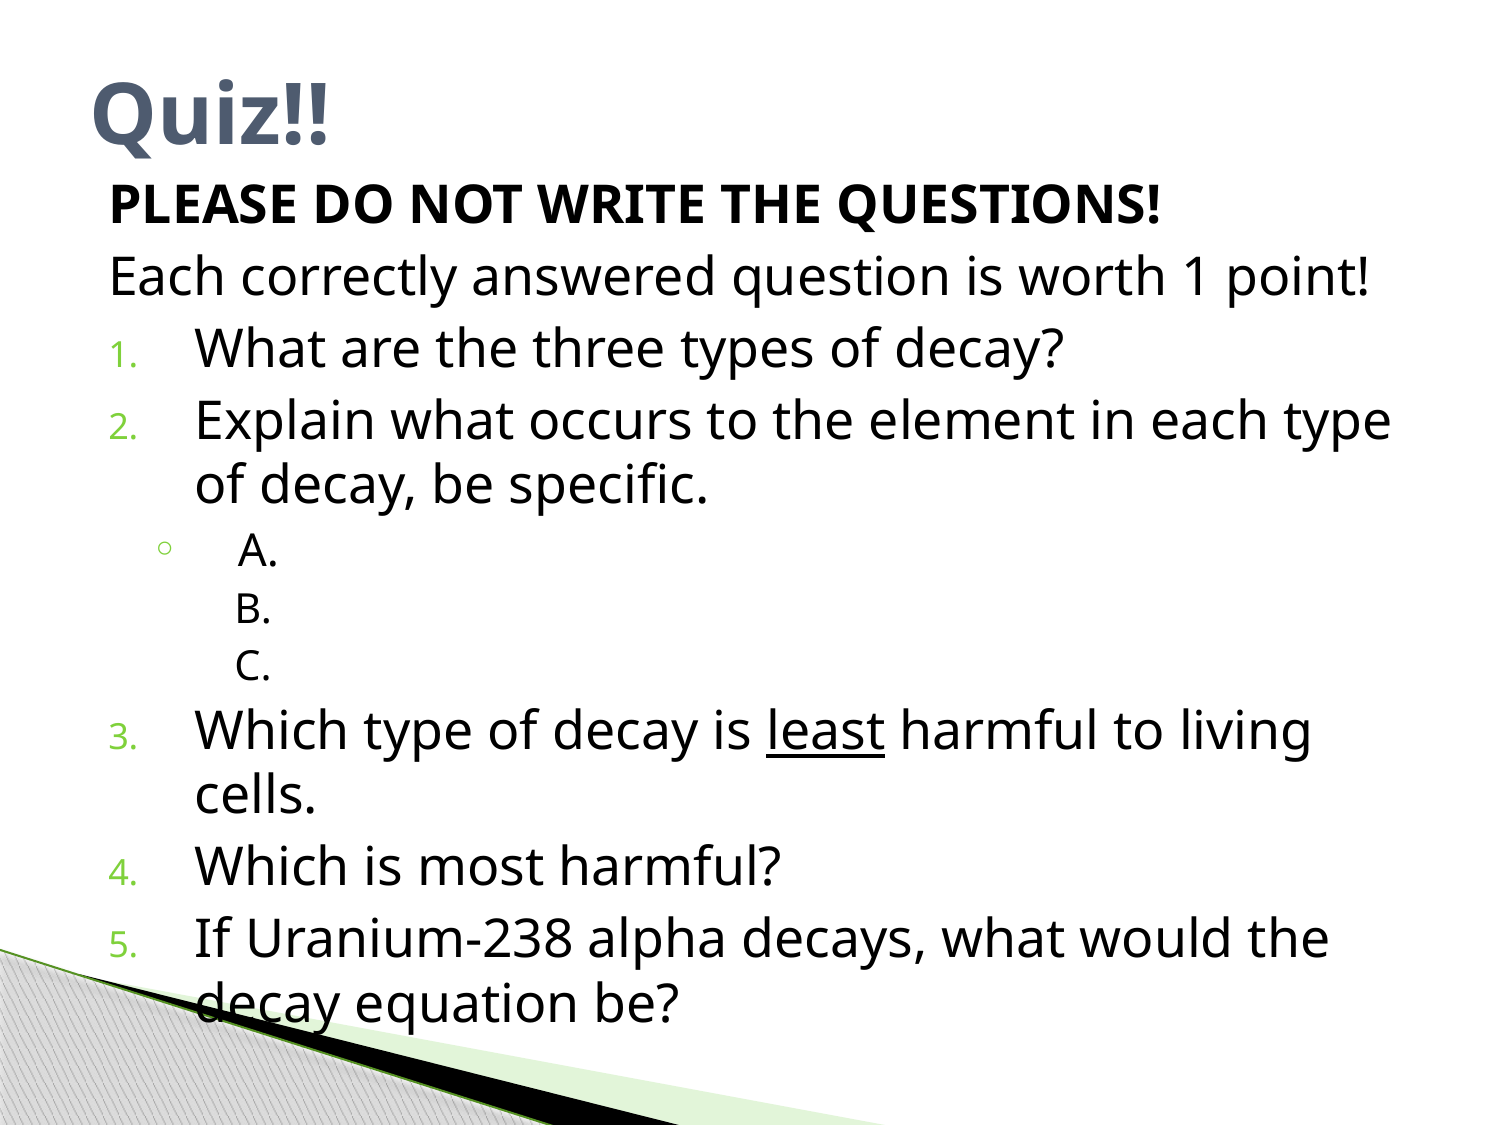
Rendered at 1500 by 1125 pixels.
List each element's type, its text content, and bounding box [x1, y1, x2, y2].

list PLEASE DO NOT WRITE THE QUESTIONS! Each correctly answered question is worth 1 point! What are the three types of decay? Explain what occurs to the element in each type of decay, be specific. A. B. C. Which type of decay is least harmful to living cells. Which is most harmful? If Uranium-238 alpha decays, what would the decay equation be? [75, 175, 1425, 1050]
title Quiz!! [75, 45, 1425, 175]
